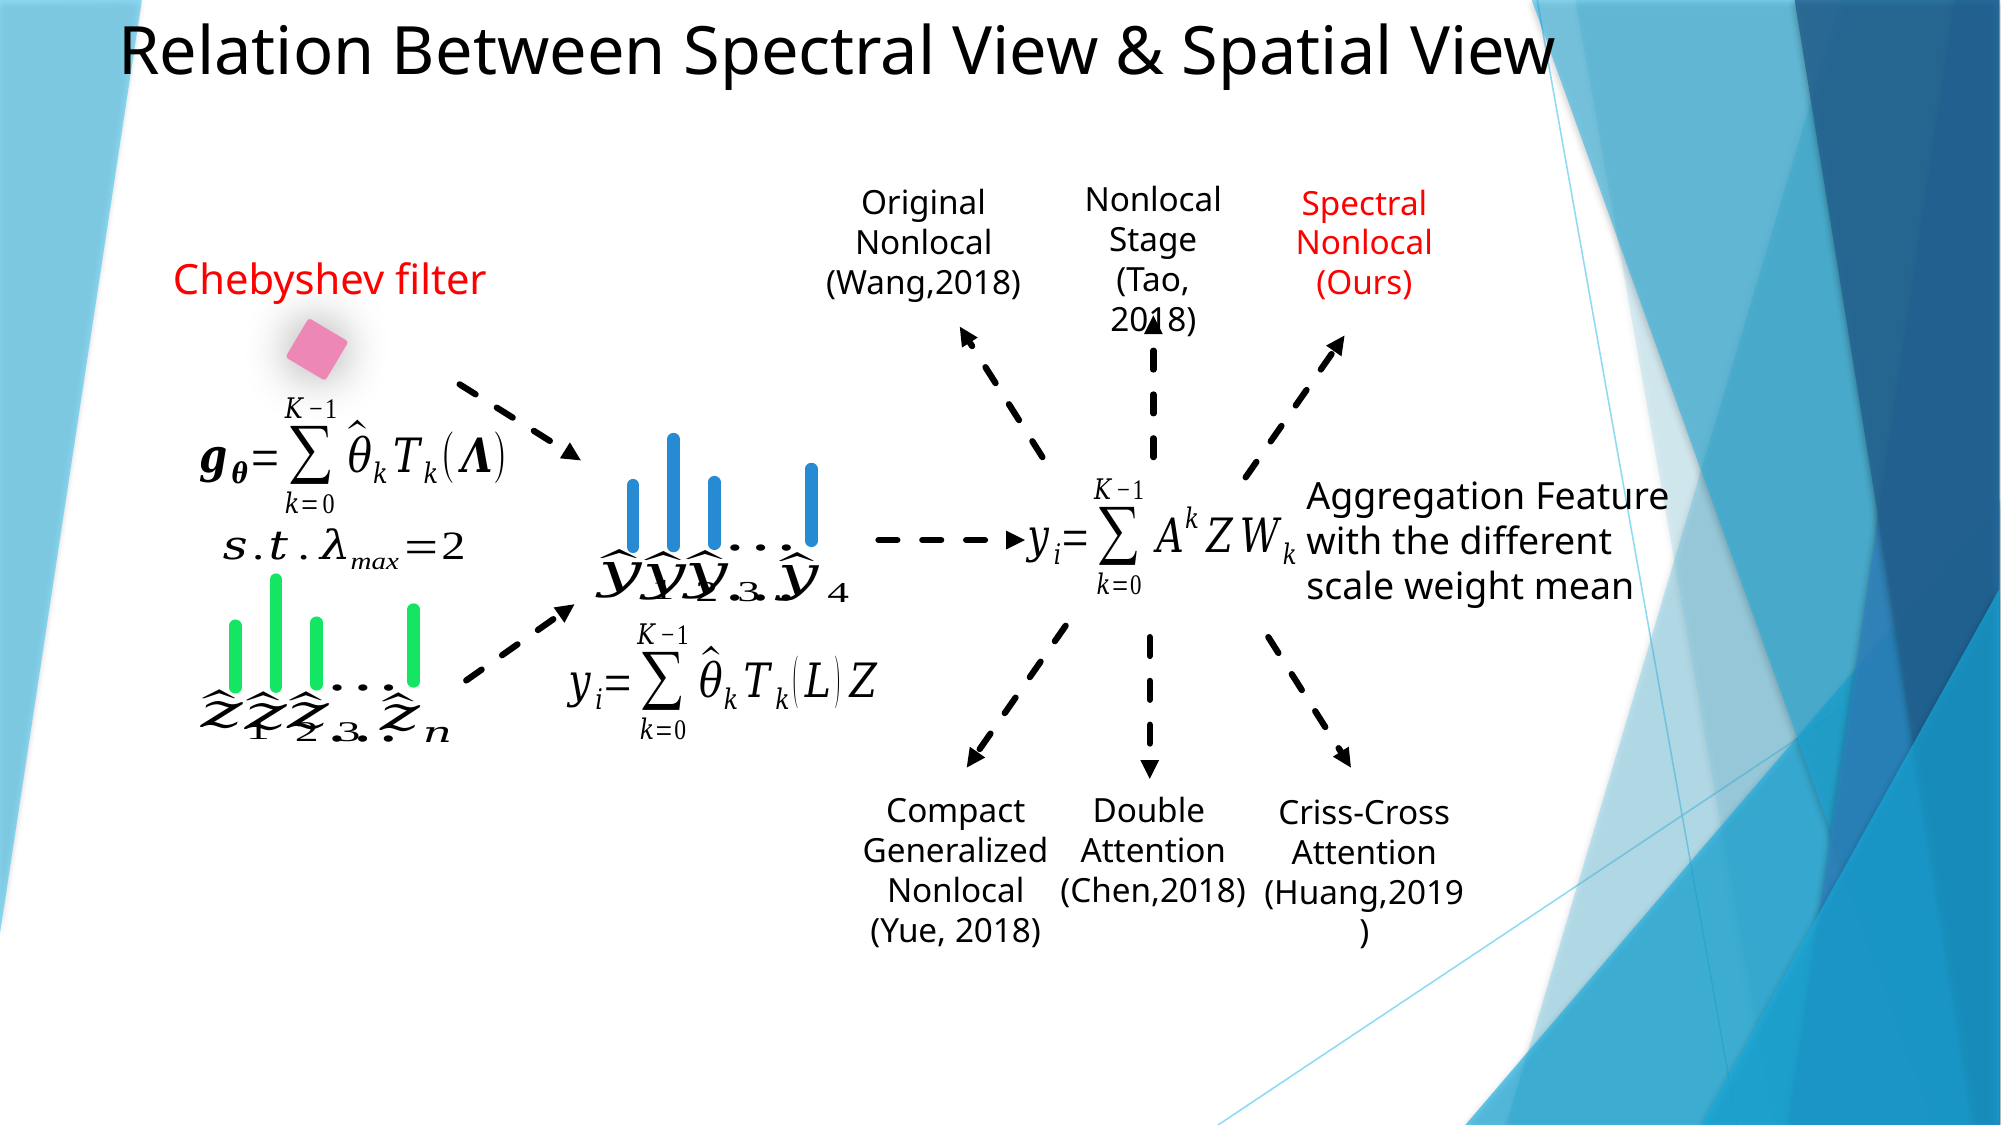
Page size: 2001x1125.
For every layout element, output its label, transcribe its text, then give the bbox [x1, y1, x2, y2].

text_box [959, 326, 1043, 458]
text_box Compact Generalized Nonlocal (Yue, 2018) [838, 782, 1073, 957]
text_box Double Attention (Chen,2018) [1036, 789, 1247, 917]
text_box Nonlocal Stage (Tao, 2018) [1059, 170, 1248, 346]
text_box [288, 320, 346, 379]
text_box Aggregation Feature with the different scale weight mean [1291, 464, 1693, 614]
text_box Original Nonlocal (Wang,2018) [797, 173, 1050, 309]
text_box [1245, 335, 1345, 478]
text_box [593, 438, 852, 614]
text_box Criss-Cross Attention (Huang,2019) [1247, 783, 1482, 958]
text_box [195, 579, 455, 755]
text_box Spectral Nonlocal (Ours) [1270, 174, 1459, 309]
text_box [459, 383, 582, 461]
text_box Relation Between Spectral View & Spatial View [0, 0, 1693, 95]
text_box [465, 603, 575, 681]
text_box Chebyshev filter [157, 244, 502, 310]
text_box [966, 625, 1352, 780]
